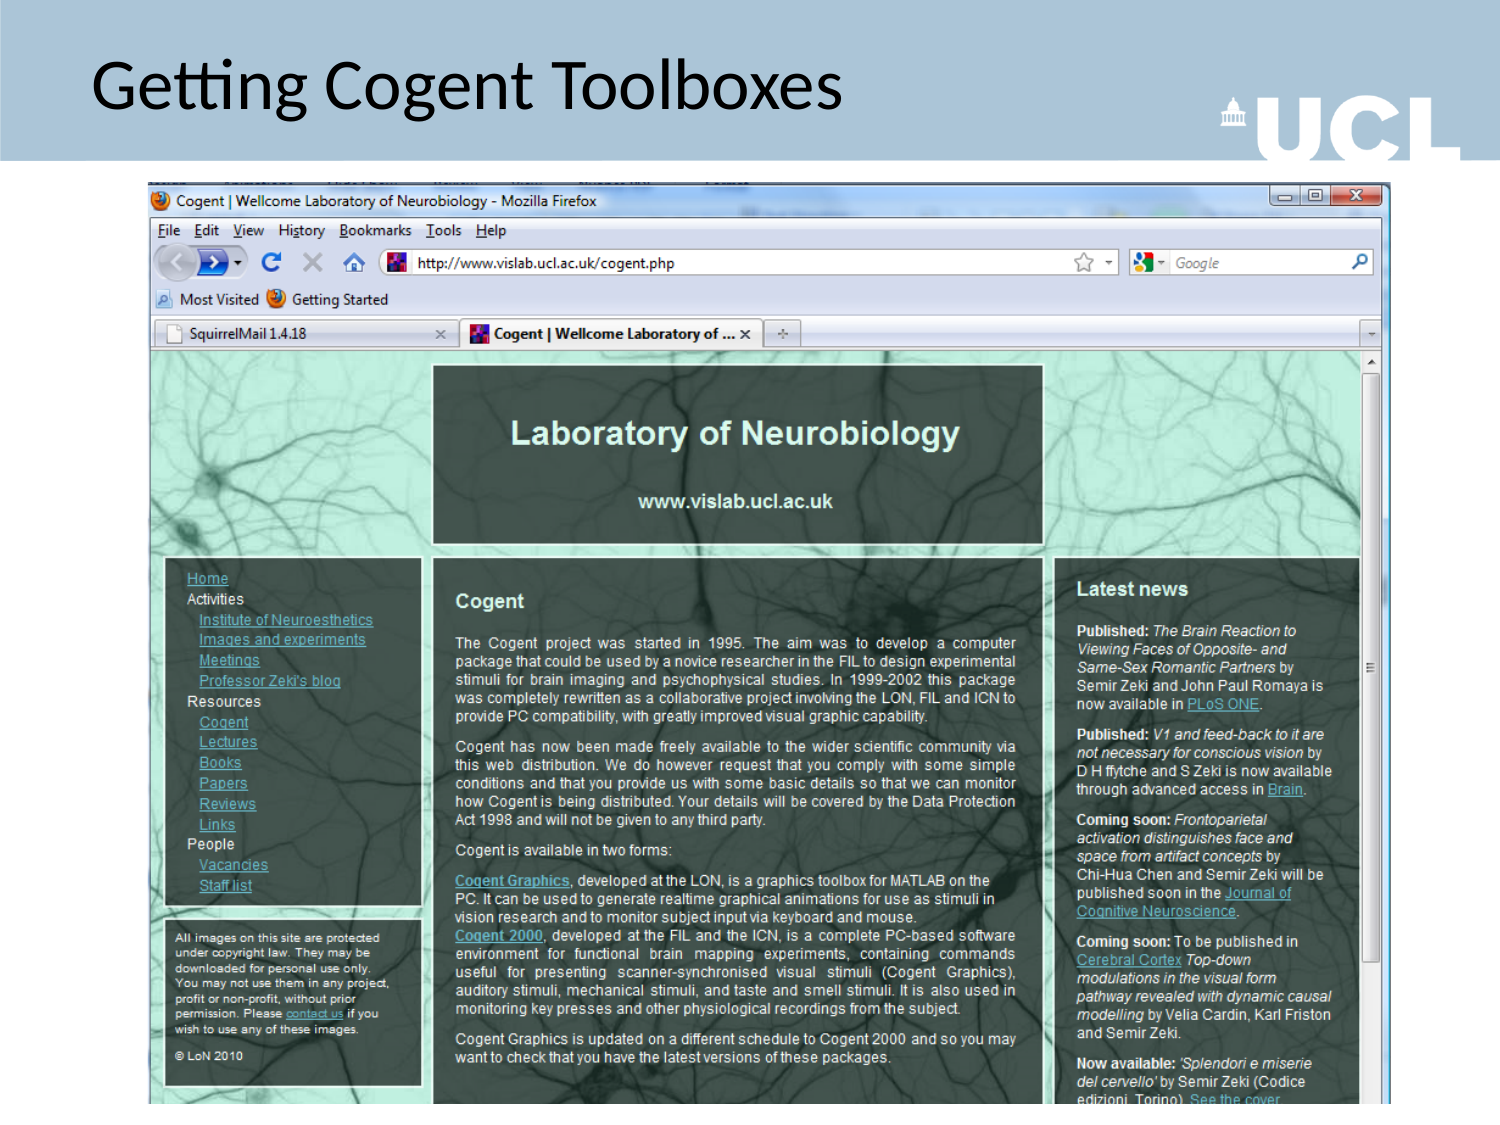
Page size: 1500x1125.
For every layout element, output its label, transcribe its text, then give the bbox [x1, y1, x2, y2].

title Getting Cogent Toolboxes [76, 9, 1189, 152]
picture [0, 0, 1500, 161]
picture [147, 182, 1391, 1104]
